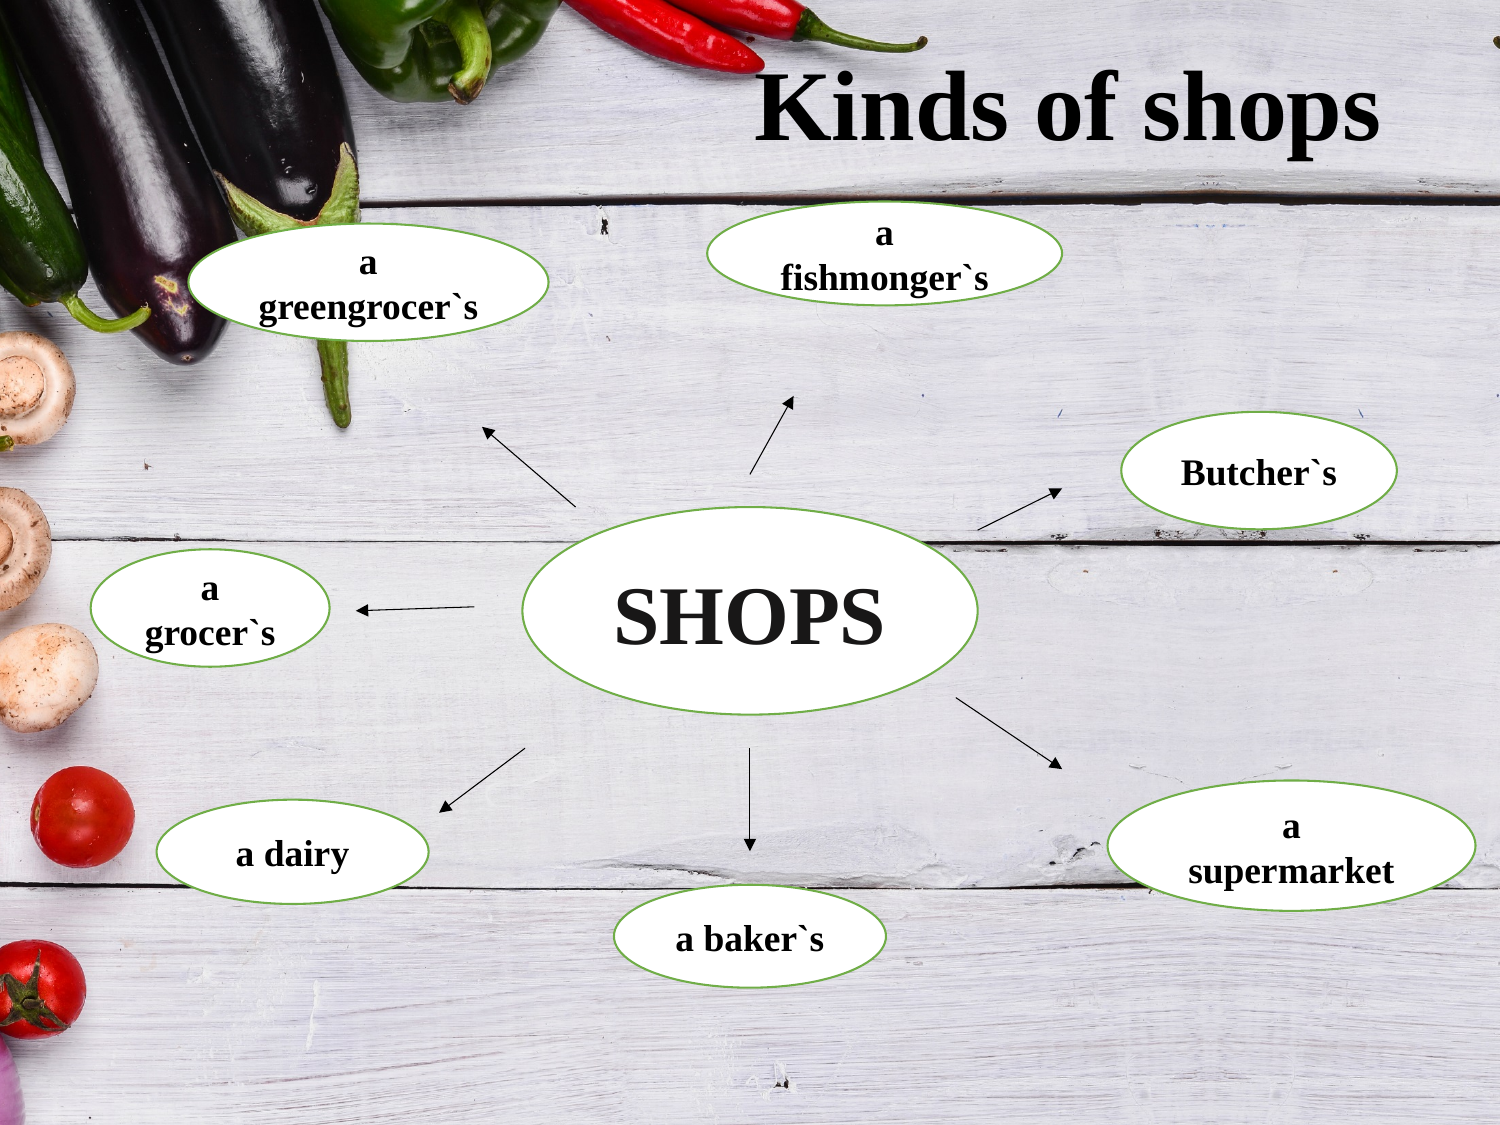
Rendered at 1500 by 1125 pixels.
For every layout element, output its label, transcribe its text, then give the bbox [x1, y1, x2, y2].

text_box SHOPS [521, 506, 979, 716]
text_box a baker`s [612, 883, 888, 989]
picture [0, 0, 1500, 1125]
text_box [977, 488, 1063, 531]
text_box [355, 606, 475, 611]
text_box a greengrocer`s [187, 222, 550, 343]
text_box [481, 426, 576, 507]
text_box a supermarket [1106, 779, 1477, 912]
text_box a dairy [155, 798, 430, 905]
text_box a grocer`s [89, 548, 331, 668]
text_box a fishmonger`s [706, 200, 1064, 307]
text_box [439, 748, 525, 813]
text_box Butcher`s [1120, 410, 1398, 531]
title Kinds of shops [103, 21, 1397, 194]
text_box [955, 697, 1063, 770]
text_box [749, 395, 794, 475]
